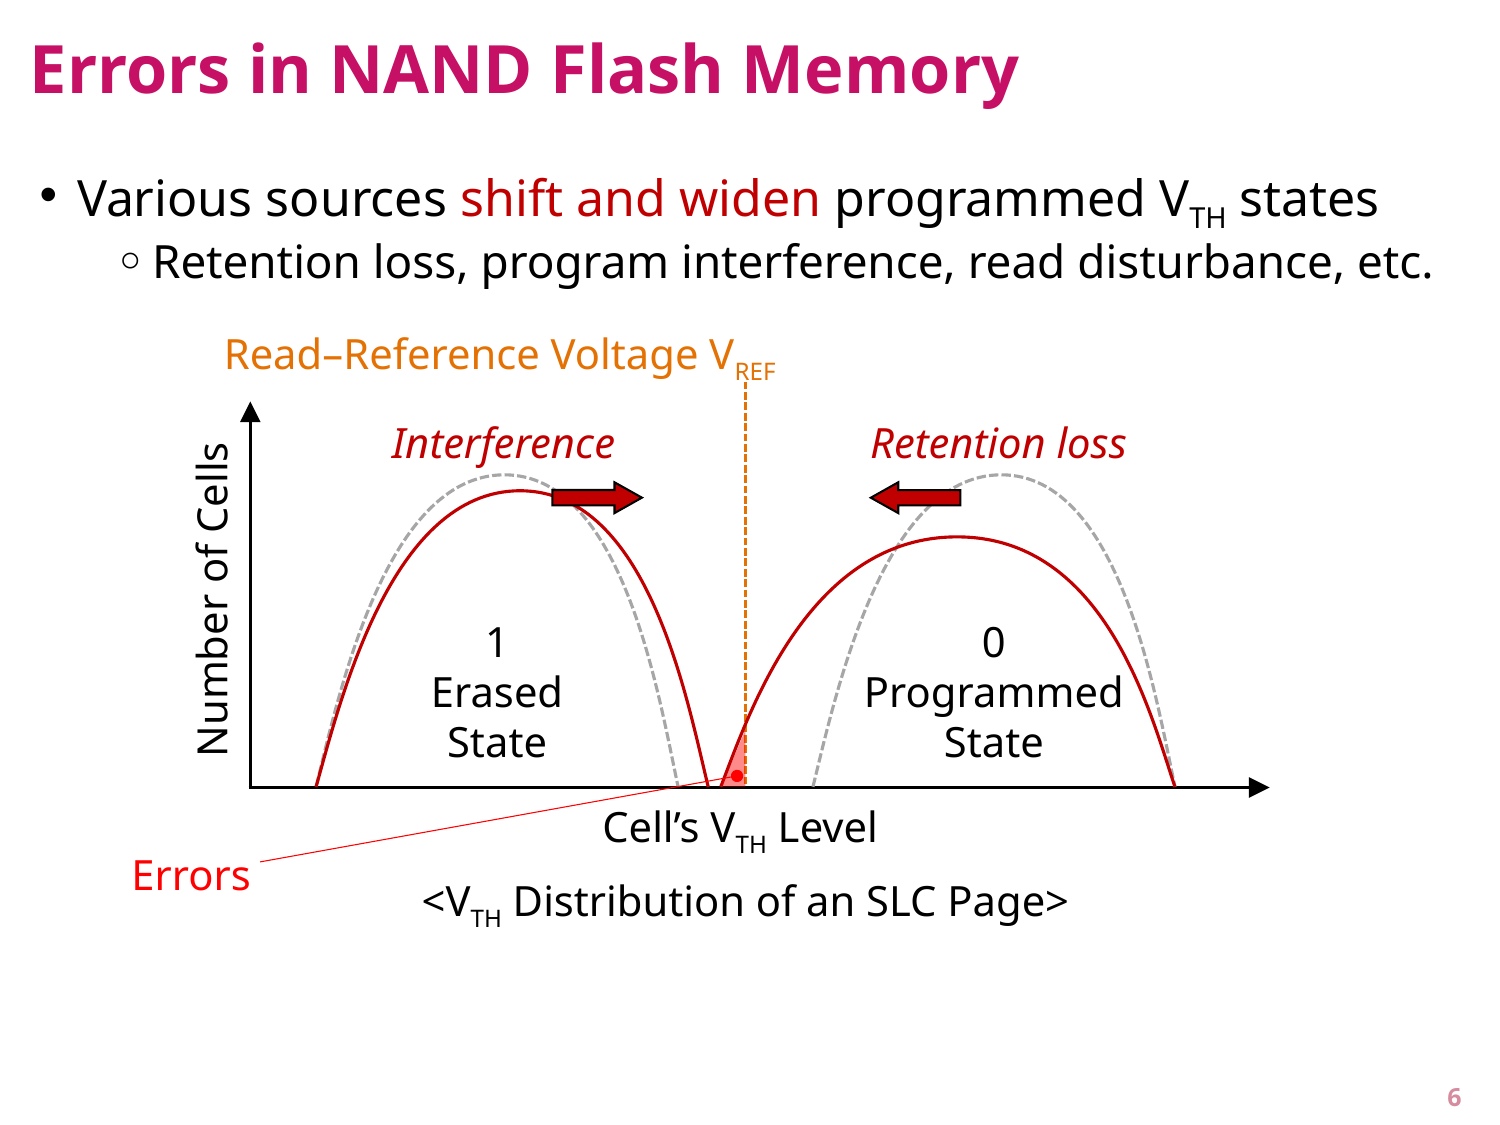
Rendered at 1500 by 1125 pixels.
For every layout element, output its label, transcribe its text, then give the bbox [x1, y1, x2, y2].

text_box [96, 729, 746, 899]
text_box [332, 490, 695, 729]
text_box Interference [343, 409, 664, 474]
text_box 0 Programmed State [1133, 615, 1145, 652]
text_box [896, 474, 1174, 781]
text_box [746, 536, 1175, 787]
text_box <VTH Distribution of an SLC Page> [260, 875, 1232, 933]
text_box Number of Cells [185, 385, 236, 729]
text_box [330, 474, 552, 729]
title Errors in NAND Flash Memory [0, 0, 1500, 133]
slide_number 6 [1140, 1068, 1477, 1125]
text_box [868, 480, 962, 515]
list Various sources shift and widen programmed VTH states Retention loss, program interference, read disturbance, etc. [24, 159, 1476, 1043]
text_box Read–Reference Voltage VREF [168, 328, 832, 385]
text_box Cell’s VTH Level [746, 801, 1078, 858]
text_box Retention loss [838, 409, 1159, 474]
text_box [551, 480, 645, 515]
